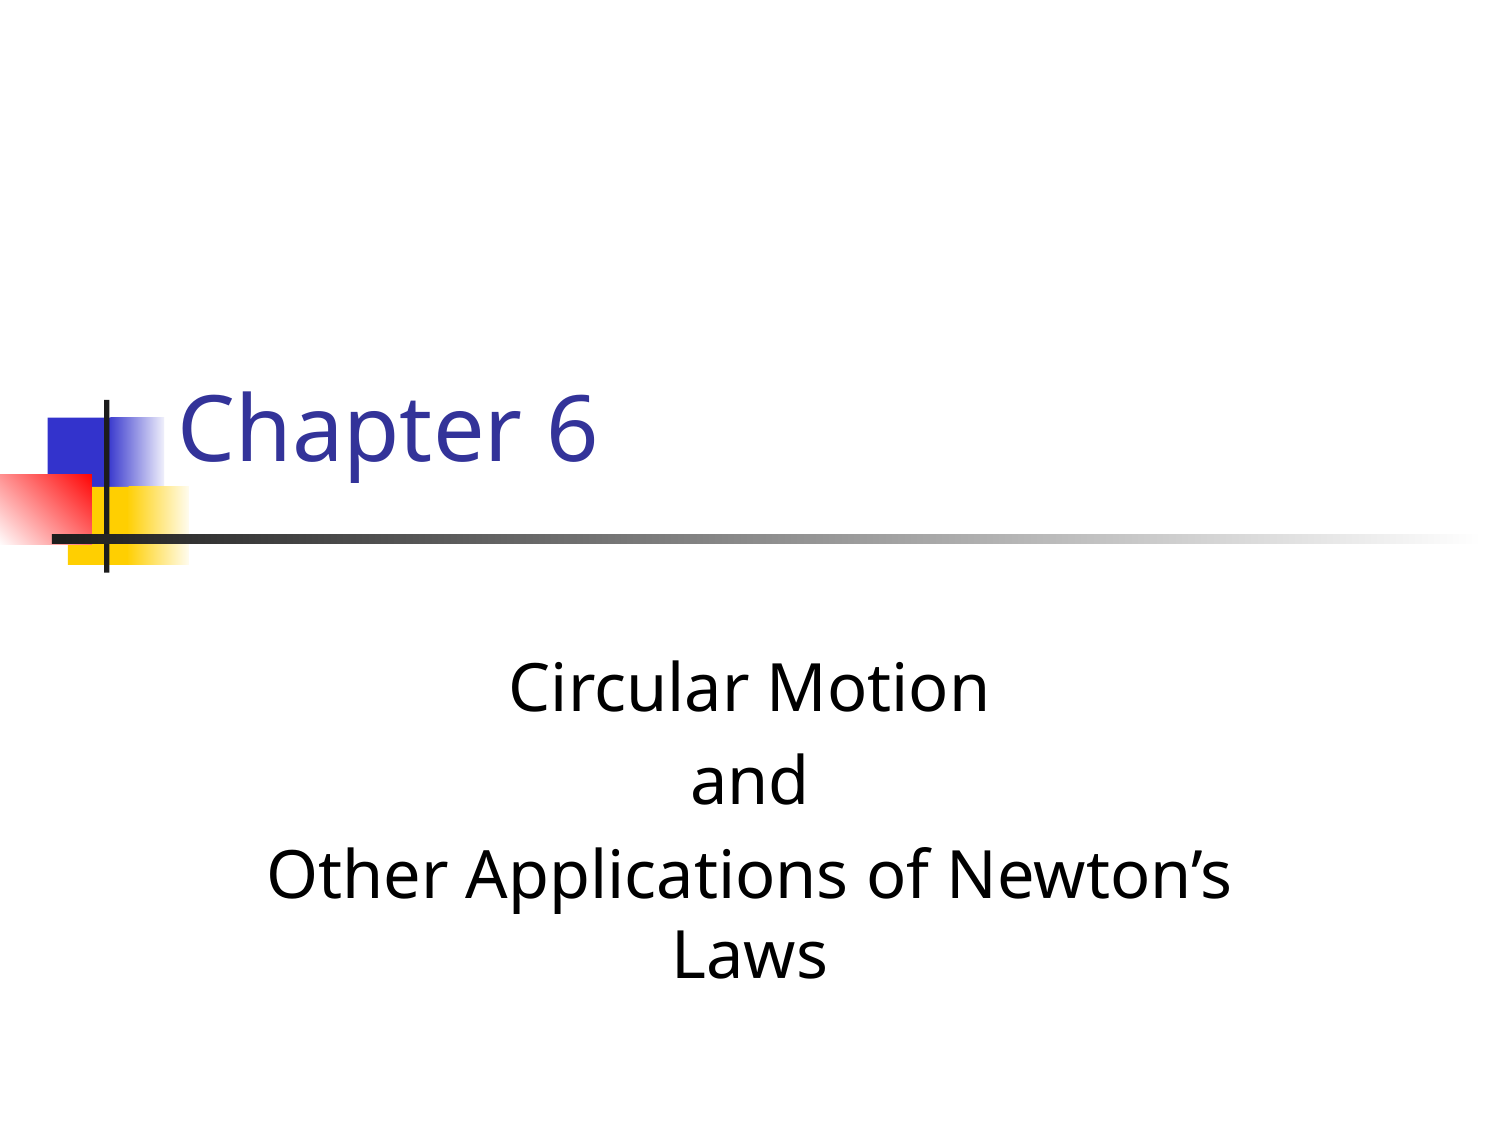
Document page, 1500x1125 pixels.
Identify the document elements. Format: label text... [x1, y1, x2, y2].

subtitle Circular Motion and Other Applications of Newton’s Laws [224, 637, 1276, 926]
title Chapter 6 [162, 299, 1438, 488]
